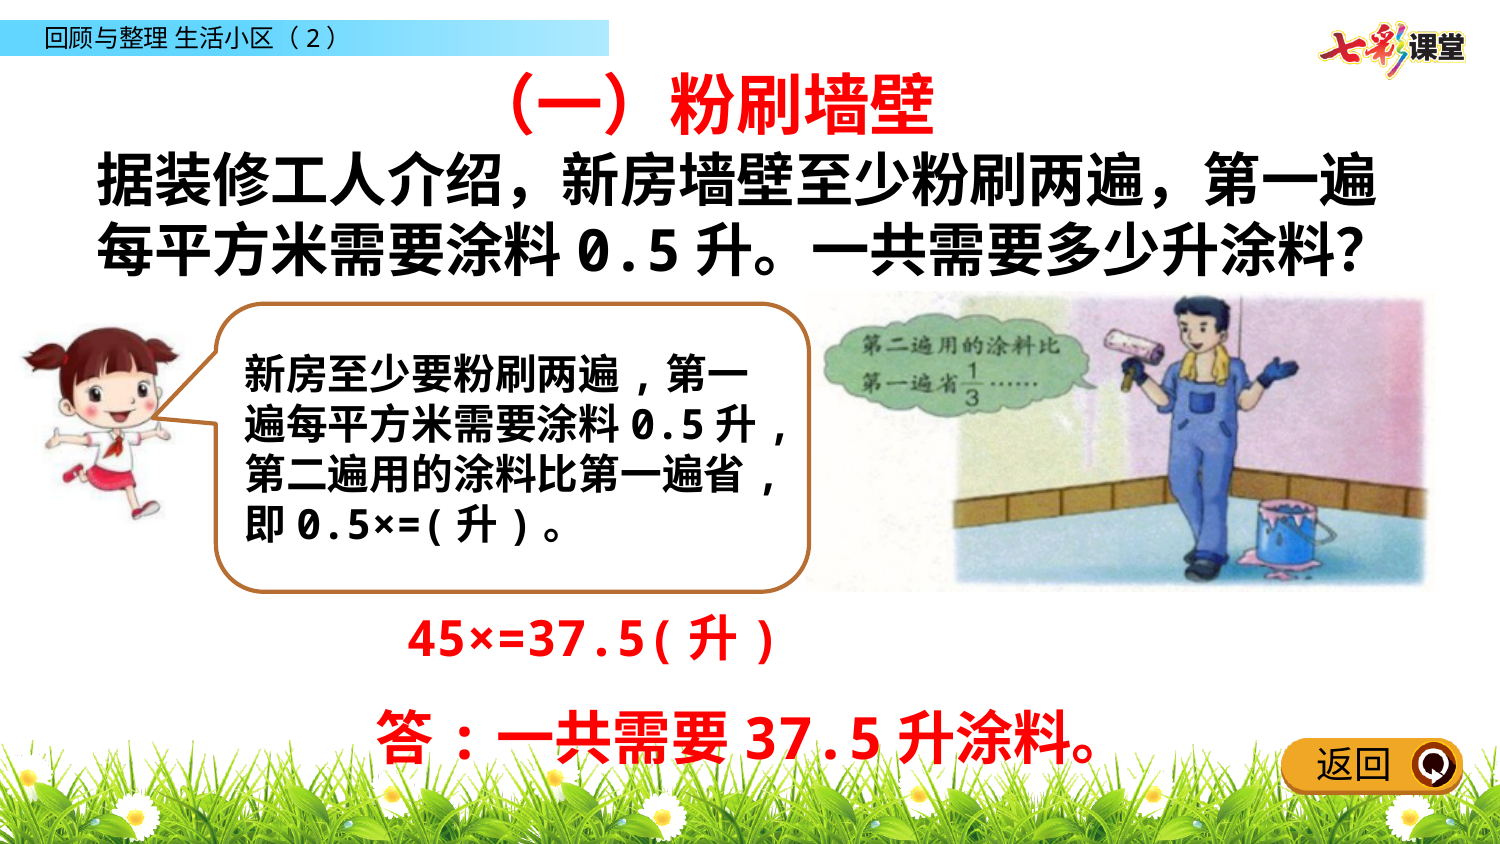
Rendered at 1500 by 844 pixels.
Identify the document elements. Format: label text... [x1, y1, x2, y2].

text_box 答:一共需要37.5升涂料。 [360, 693, 1093, 779]
text_box 据装修工人介绍，新房墙壁至少粉刷两遍，第一遍每平方米需要涂料0.5升。一共需要多少升涂料？ [81, 135, 1436, 291]
picture [1316, 20, 1468, 80]
picture [805, 291, 1436, 593]
picture [19, 323, 185, 525]
text_box （一）粉刷墙壁 [454, 55, 1026, 151]
picture [0, 740, 1500, 844]
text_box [1281, 733, 1464, 795]
